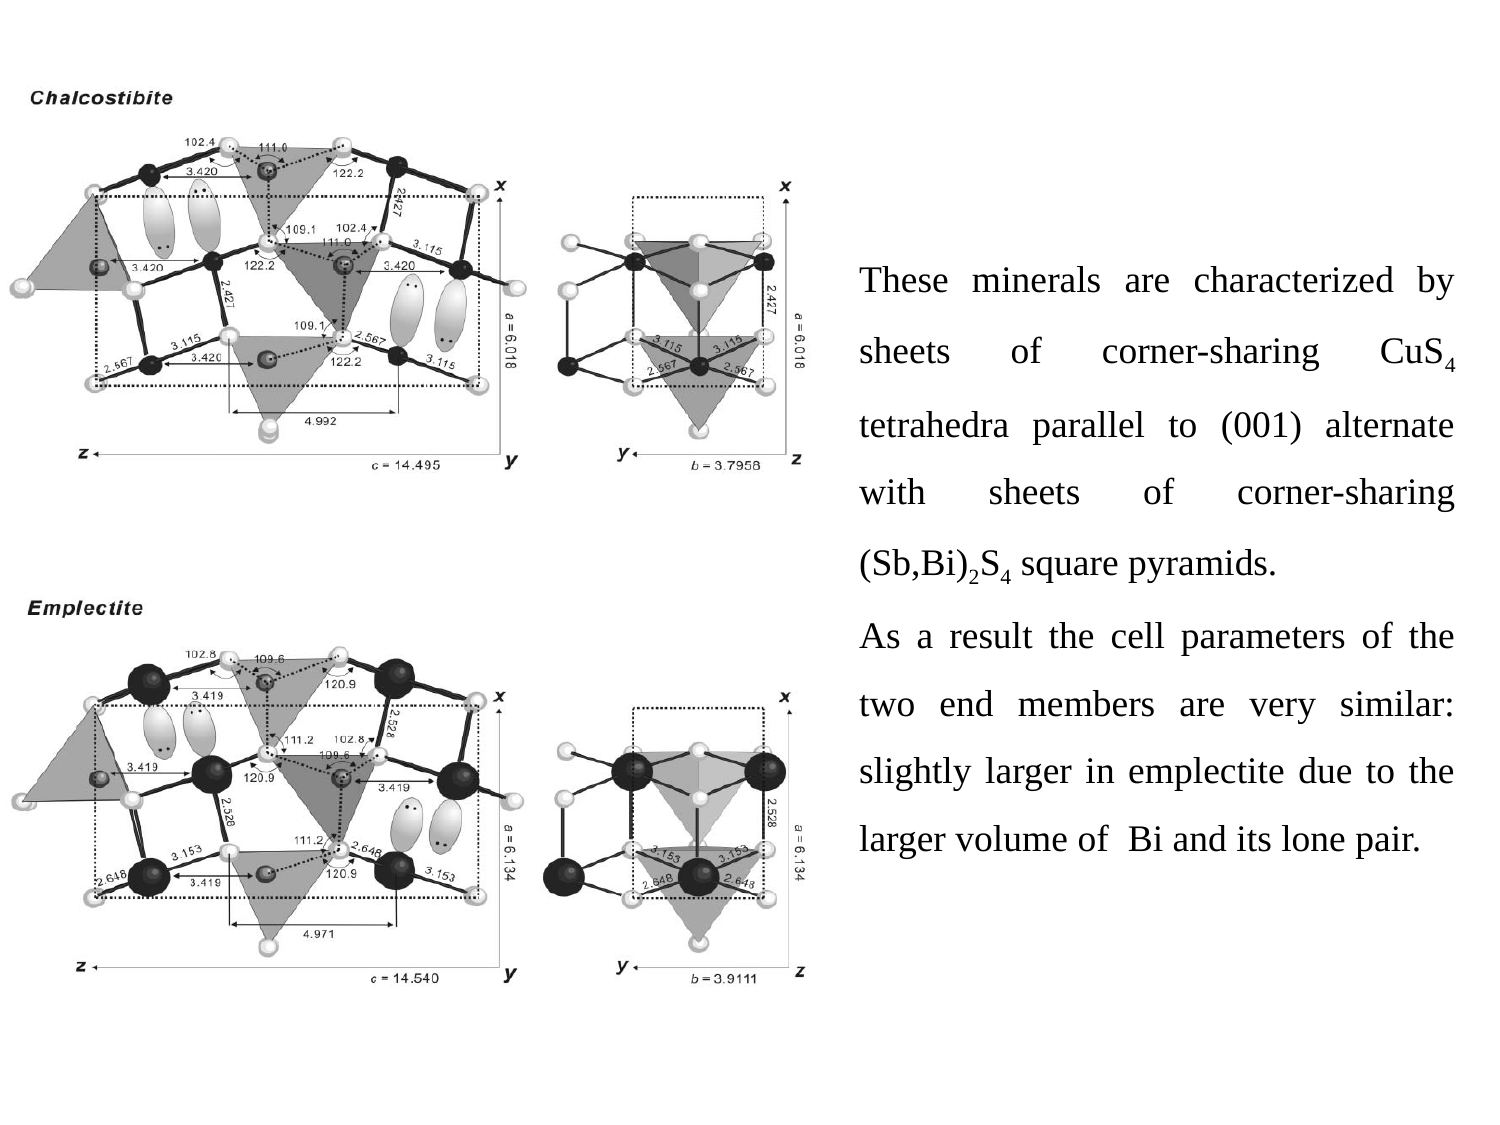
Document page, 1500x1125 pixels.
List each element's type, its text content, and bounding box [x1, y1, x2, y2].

picture [5, 76, 810, 480]
picture [5, 594, 810, 988]
text_box These minerals are characterized by sheets of corner-sharing CuS4 tetrahedra parallel to (001) alternate with sheets of corner-sharing (Sb,Bi)2S4 square pyramids. As a result the cell parameters of the two end members are very similar: slightly larger in emplectite due to the larger volume of Bi and its lone pair. [844, 225, 1471, 867]
